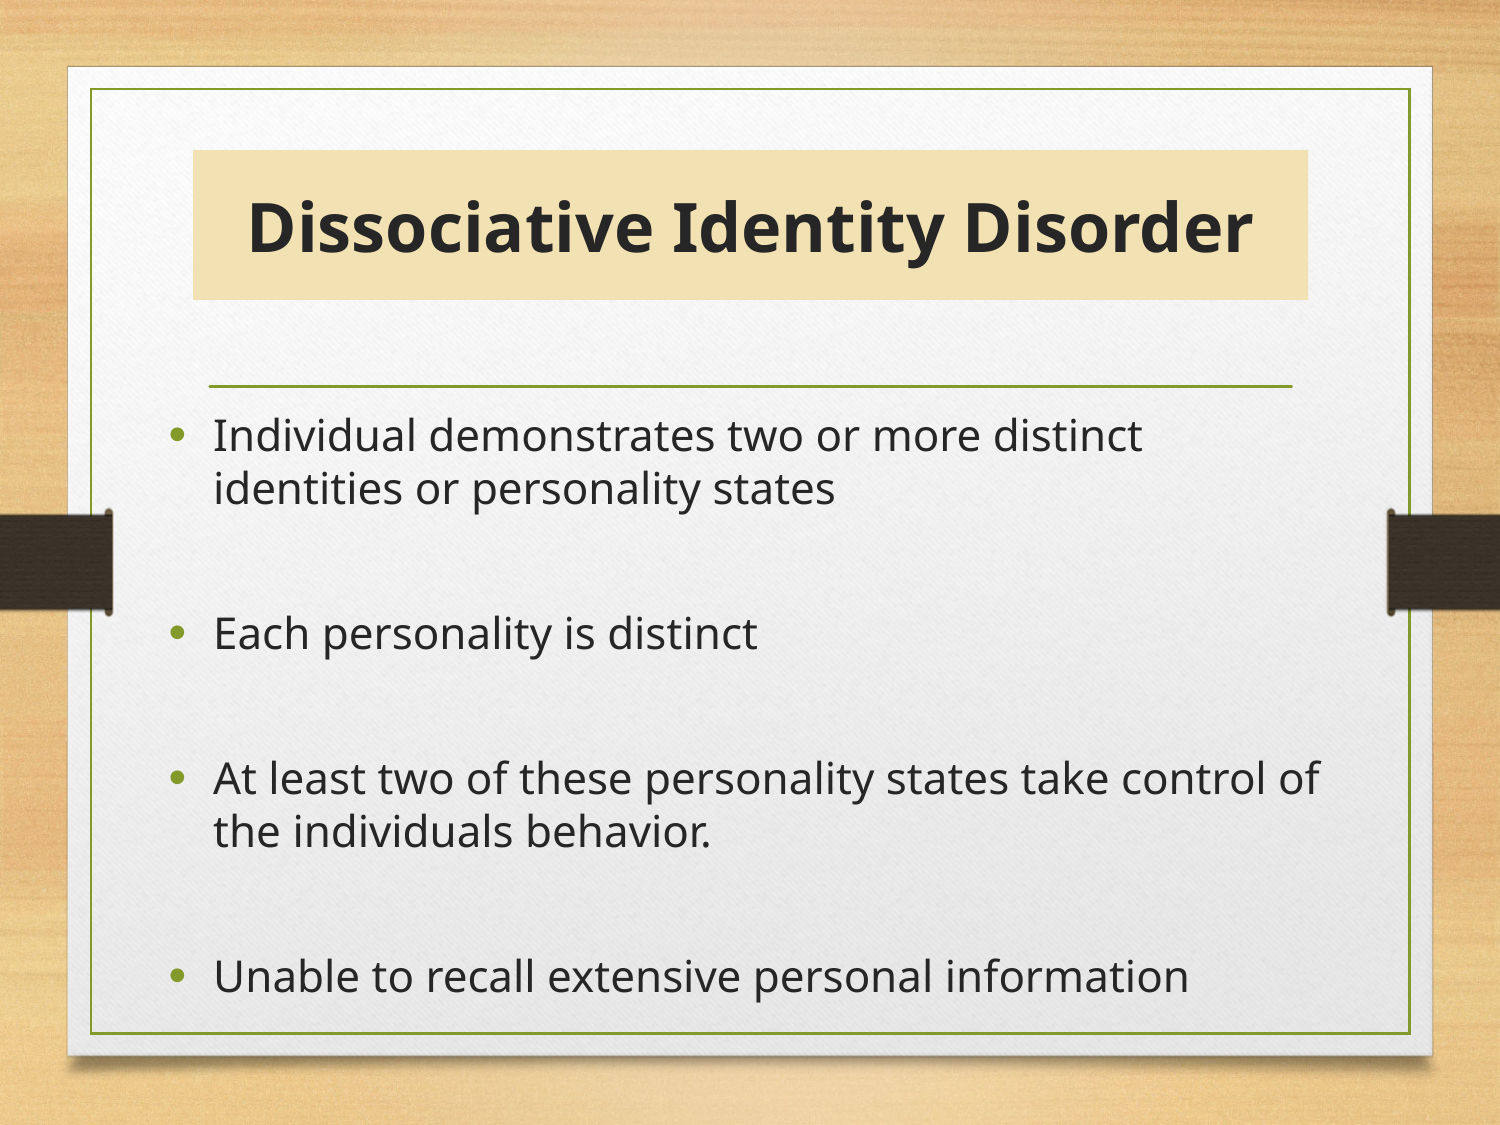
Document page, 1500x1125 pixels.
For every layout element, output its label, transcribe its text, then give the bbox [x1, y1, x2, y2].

title Dissociative Identity Disorder [193, 150, 1309, 300]
list Individual demonstrates two or more distinct identities or personality states Each personality is distinct At least two of these personality states take control of the individuals behavior. Unable to recall extensive personal information [153, 399, 1348, 1013]
picture [0, 0, 1500, 1125]
